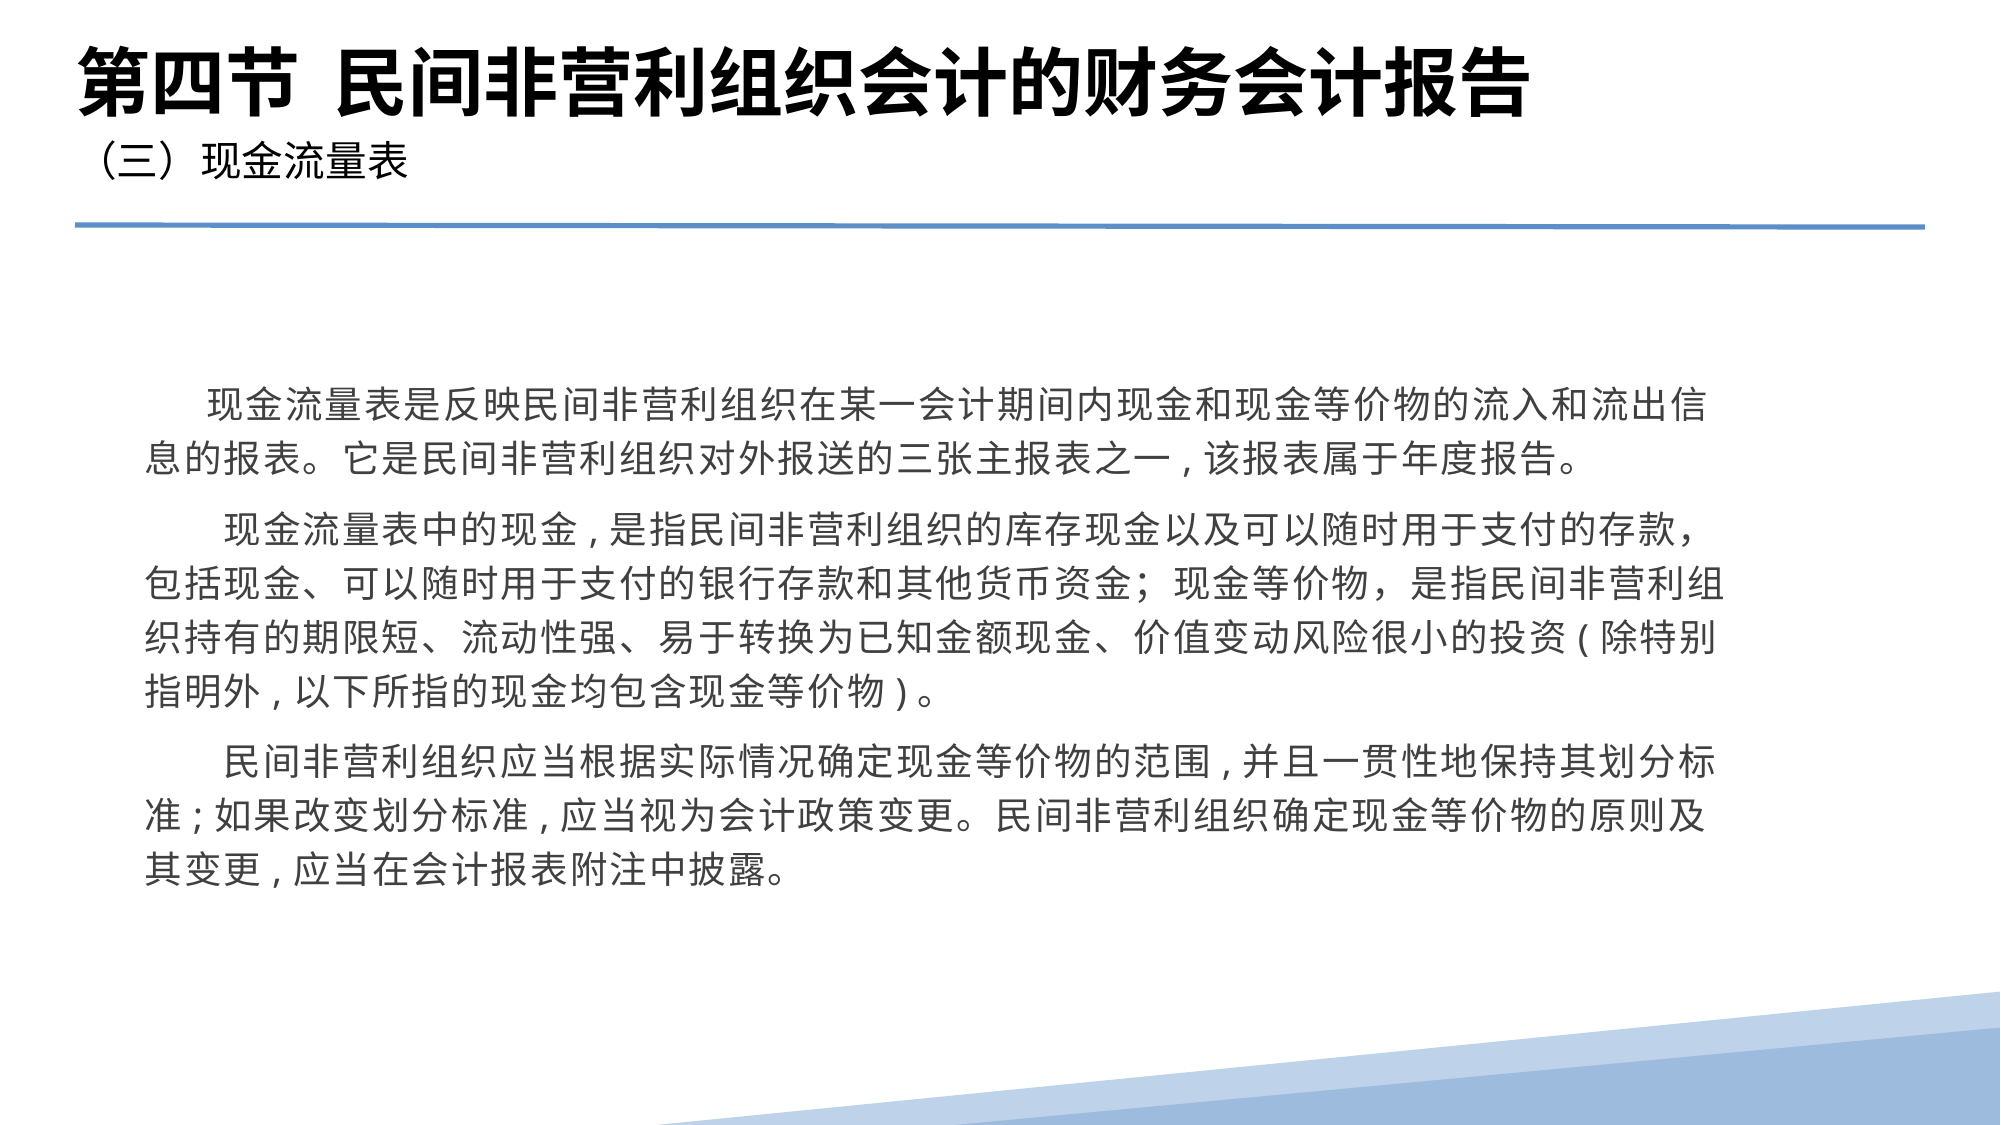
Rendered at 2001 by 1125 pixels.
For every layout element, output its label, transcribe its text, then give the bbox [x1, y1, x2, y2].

text_box 现金流量表是反映民间非营利组织在某一会计期间内现金和现金等价物的流入和流出信息的报表。它是民间非营利组织对外报送的三张主报表之一,该报表属于年度报告。 现金流量表中的现金,是指民间非营利组织的库存现金以及可以随时用于支付的存款，包括现金、可以随时用于支付的银行存款和其他货币资金；现金等价物，是指民间非营利组织持有的期限短、流动性强、易于转换为已知金额现金、价值变动风险很小的投资(除特别指明外,以下所指的现金均包含现金等价物)。 民间非营利组织应当根据实际情况确定现金等价物的范围,并且一贯性地保持其划分标准;如果改变划分标准,应当视为会计政策变更。民间非营利组织确定现金等价物的原则及其变更,应当在会计报表附注中披露。 [134, 252, 1740, 1012]
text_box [74, 224, 1925, 228]
text_box （三）现金流量表 [75, 124, 1925, 200]
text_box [656, 991, 2000, 1125]
text_box 第四节 民间非营利组织会计的财务会计报告 [75, 24, 1925, 124]
